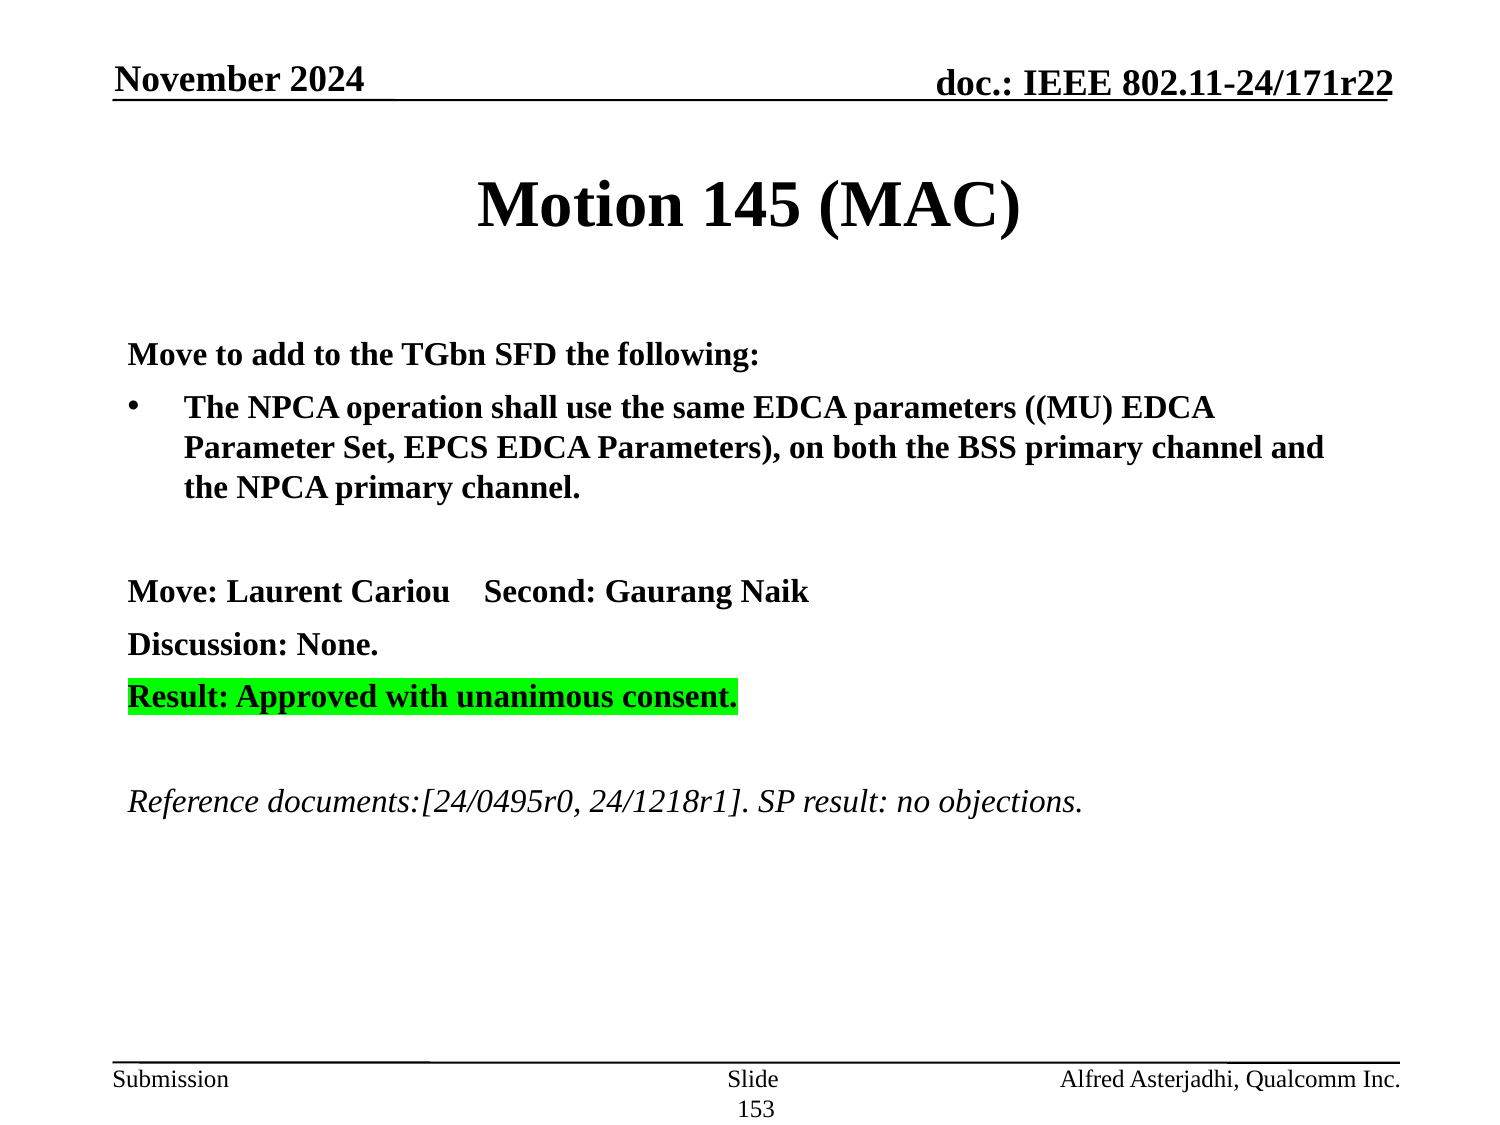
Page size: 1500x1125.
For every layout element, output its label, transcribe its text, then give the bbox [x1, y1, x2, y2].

footer Alfred Asterjadhi, Qualcomm Inc. [878, 1061, 1402, 1093]
list Move to add to the TGbn SFD the following: The NPCA operation shall use the same EDCA parameters ((MU) EDCA Parameter Set, EPCS EDCA Parameters), on both the BSS primary channel and the NPCA primary channel. Move: Laurent Cariou Second: Gaurang Naik Discussion: None. Result: Approved with unanimous consent. Reference documents:[24/0495r0, 24/1218r1]. SP result: no objections. [112, 324, 1388, 1000]
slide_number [114, 54, 423, 100]
slide_number Slide 153 [712, 1061, 800, 1123]
title Motion 145 (MAC) [112, 112, 1388, 288]
